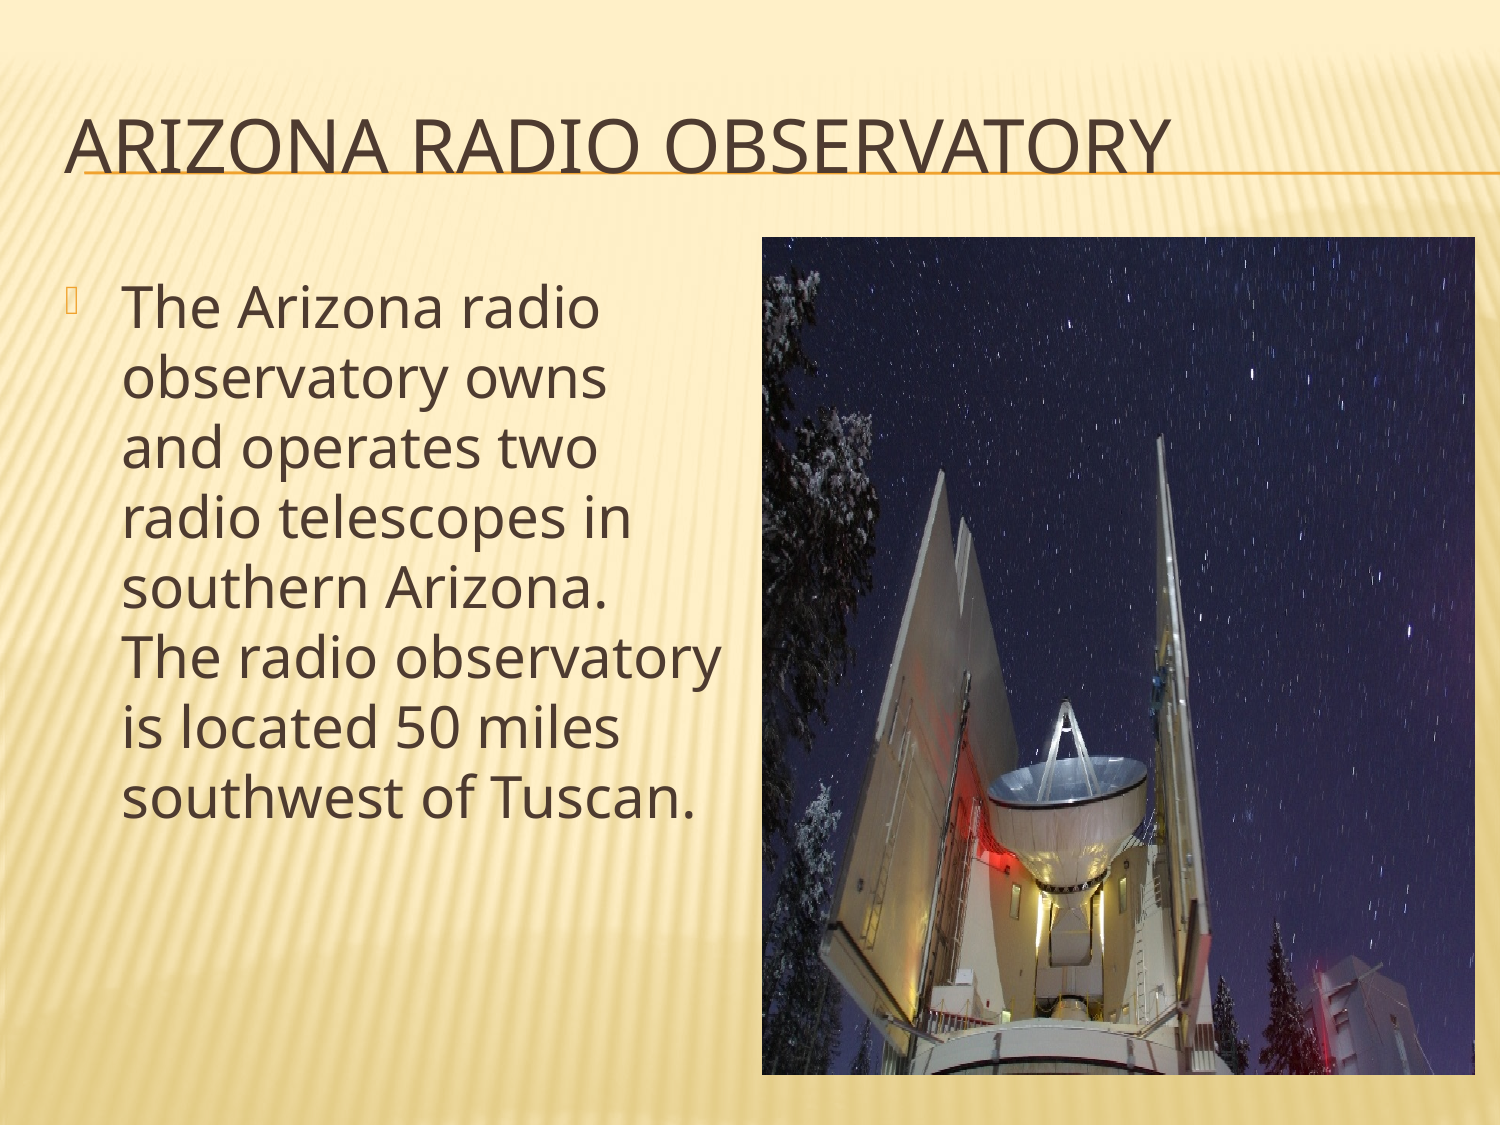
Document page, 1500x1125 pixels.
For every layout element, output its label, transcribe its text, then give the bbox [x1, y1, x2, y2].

list The Arizona radio observatory owns and operates two radio telescopes in southern Arizona. The radio observatory is located 50 miles southwest of Tuscan. [50, 262, 738, 1038]
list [762, 237, 1476, 1076]
title Arizona radio observatory [49, 75, 1475, 213]
